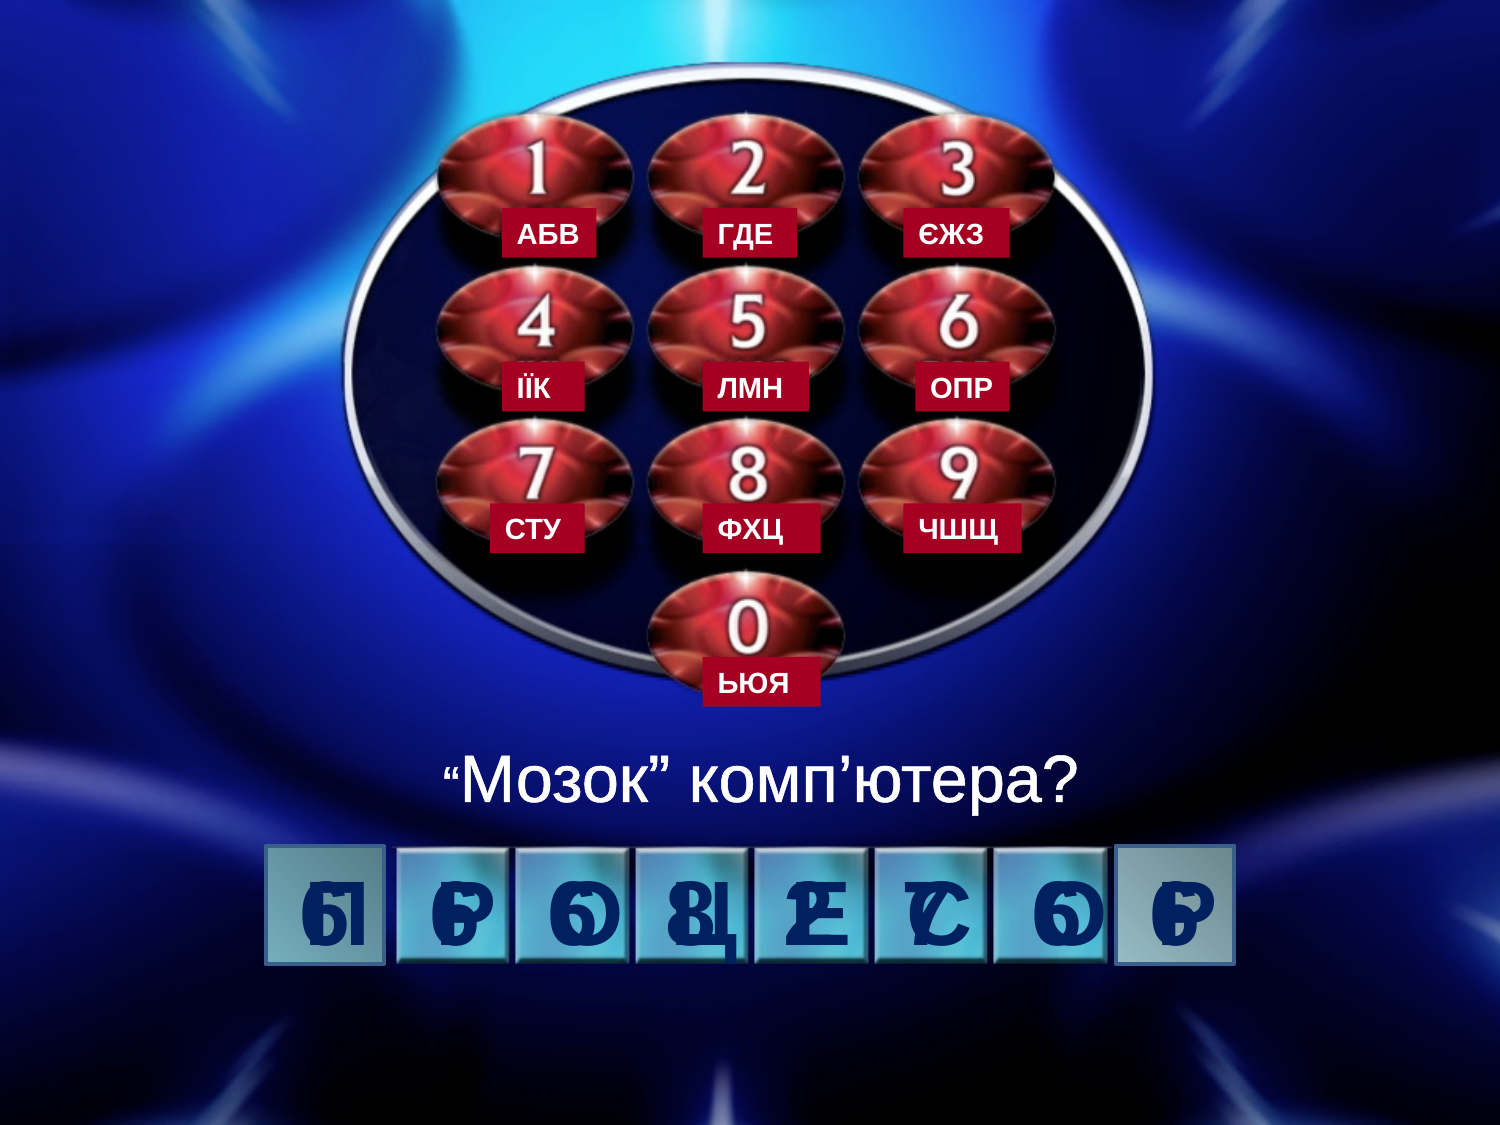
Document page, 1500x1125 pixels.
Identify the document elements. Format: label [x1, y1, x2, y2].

text_box [0, 0, 1500, 1125]
text_box [288, 845, 1235, 973]
text_box [277, 845, 287, 973]
